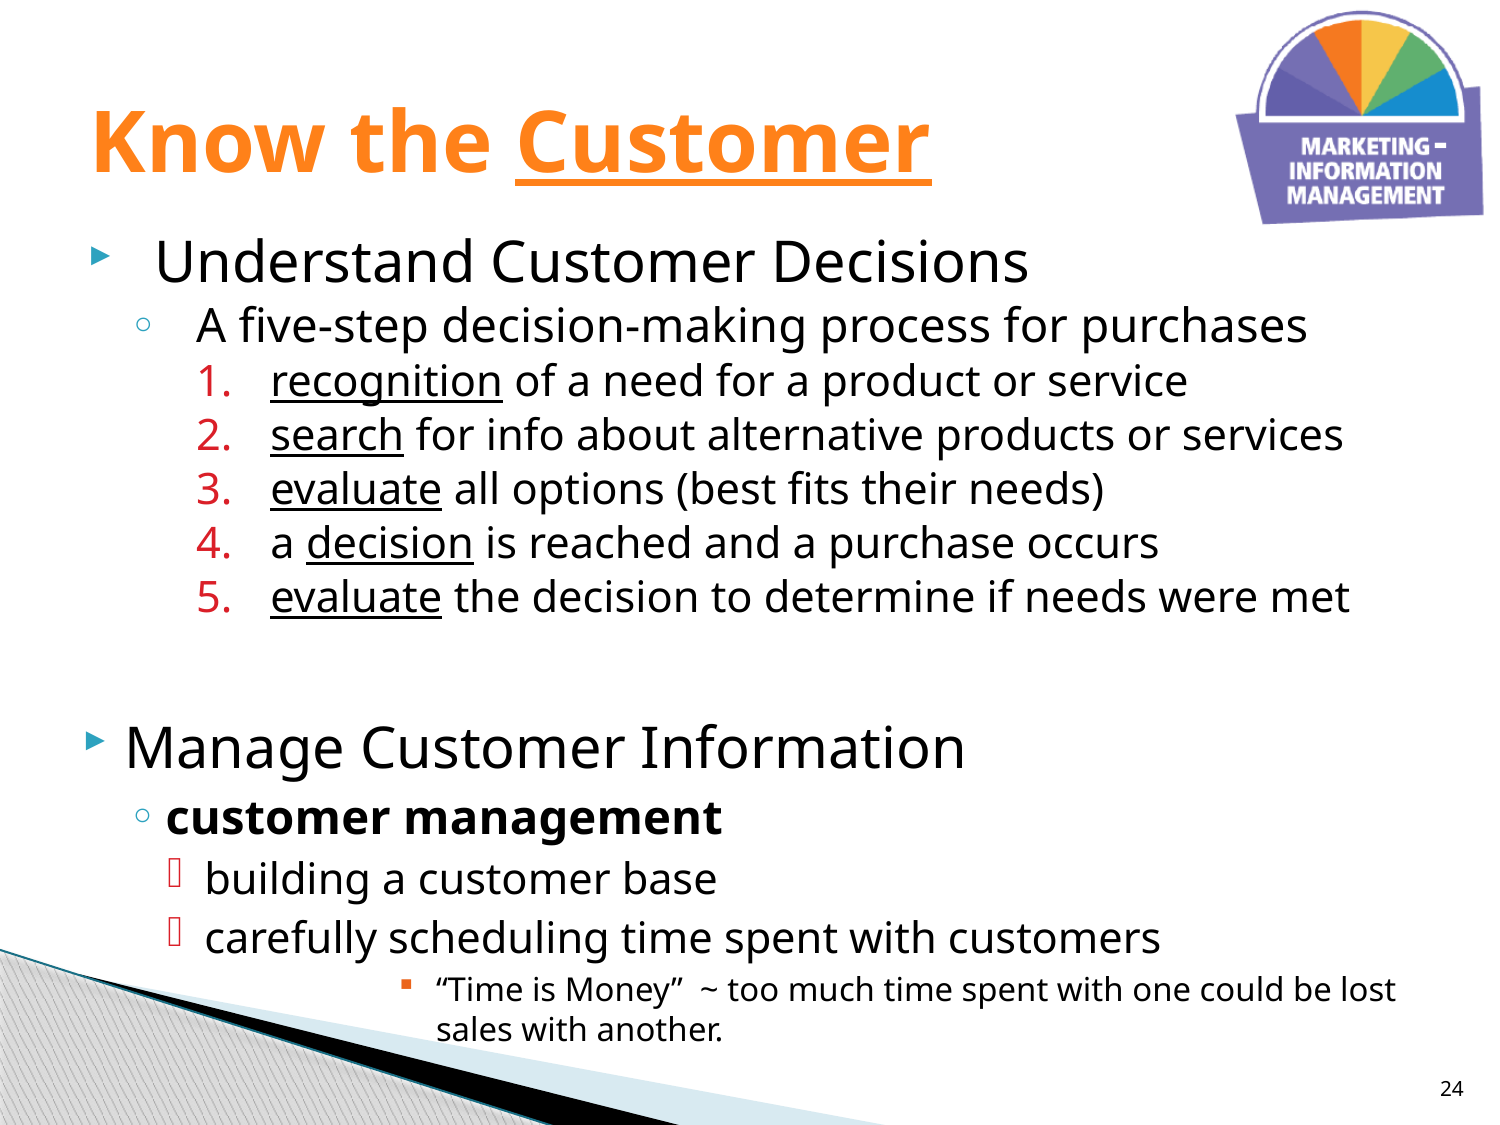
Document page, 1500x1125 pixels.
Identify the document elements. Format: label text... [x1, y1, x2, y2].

list Understand Customer Decisions A five-step decision-making process for purchases recognition of a need for a product or service search for info about alternative products or services evaluate all options (best fits their needs) a decision is reached and a purchase occurs evaluate the decision to determine if needs were met Manage Customer Information customer management building a customer base carefully scheduling time spent with customers “Time is Money” ~ too much time spent with one could be lost sales with another. [50, 224, 1438, 1063]
slide_number 24 [1418, 1051, 1479, 1112]
picture [1209, 0, 1500, 238]
title Know the Customer [75, 45, 1203, 233]
